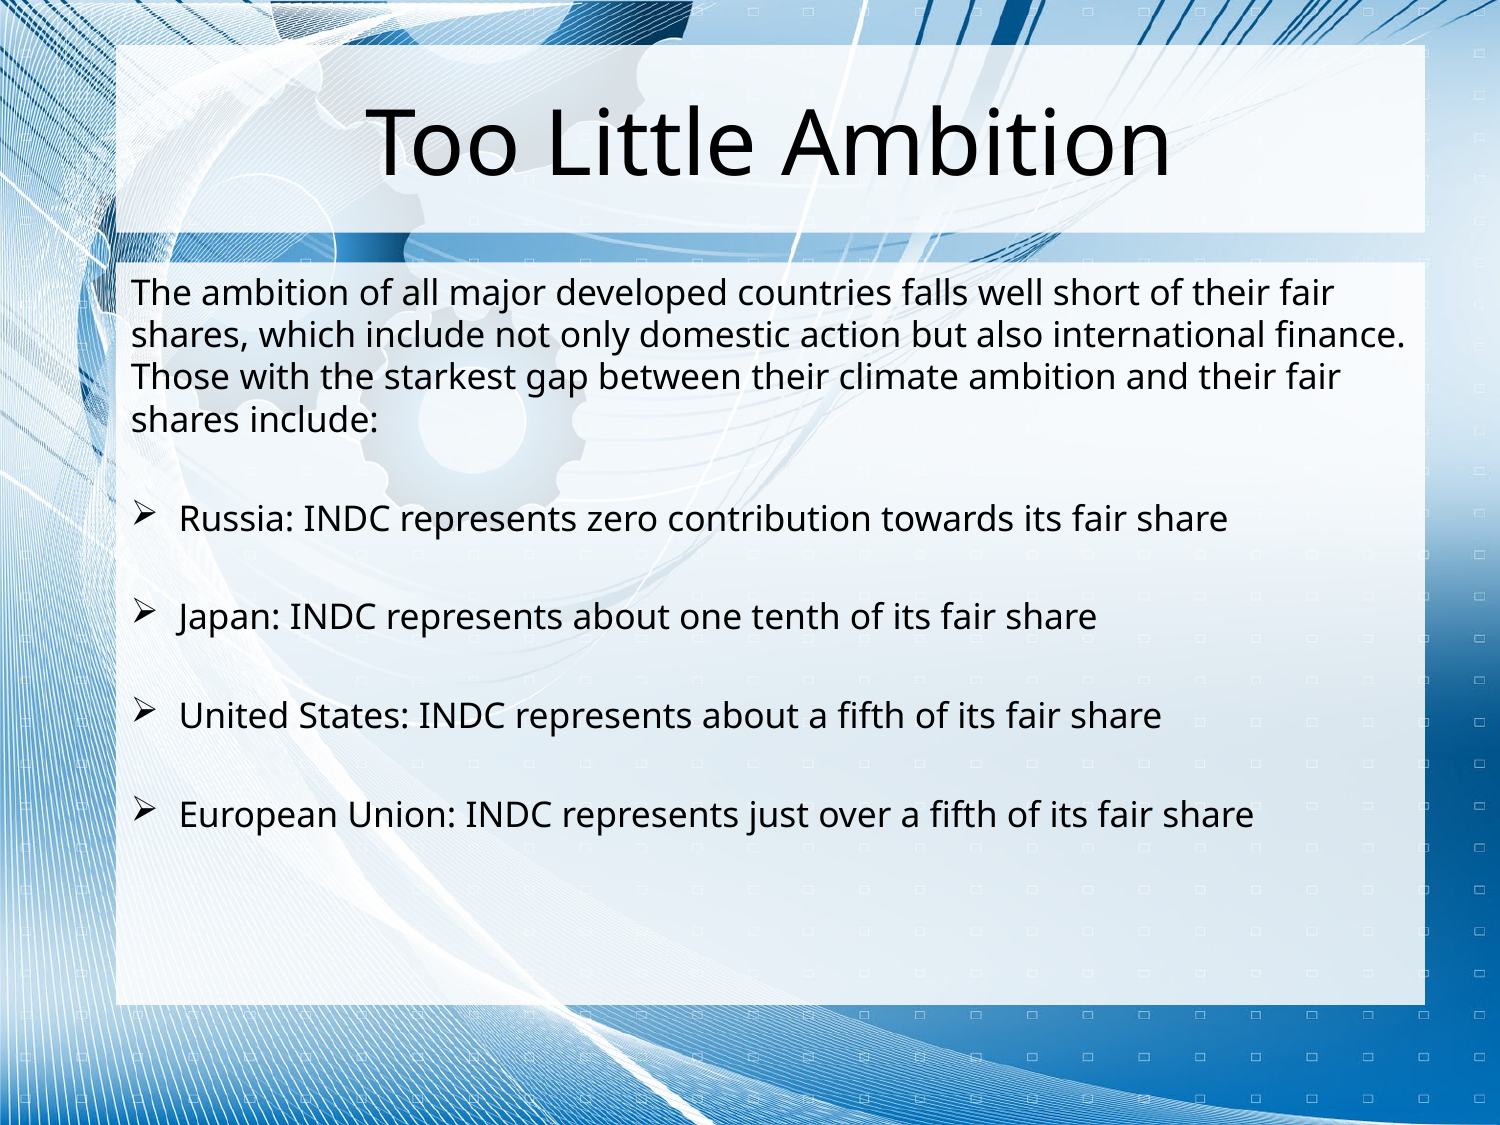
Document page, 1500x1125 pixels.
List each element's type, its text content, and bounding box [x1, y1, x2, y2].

list The ambition of all major developed countries falls well short of their fair shares, which include not only domestic action but also international finance. Those with the starkest gap between their climate ambition and their fair shares include: Russia: INDC represents zero contribution towards its fair share Japan: INDC represents about one tenth of its fair share United States: INDC represents about a fifth of its fair share European Union: INDC represents just over a fifth of its fair share [115, 262, 1425, 1005]
picture [0, 0, 1500, 1125]
title Too Little Ambition [115, 45, 1425, 233]
